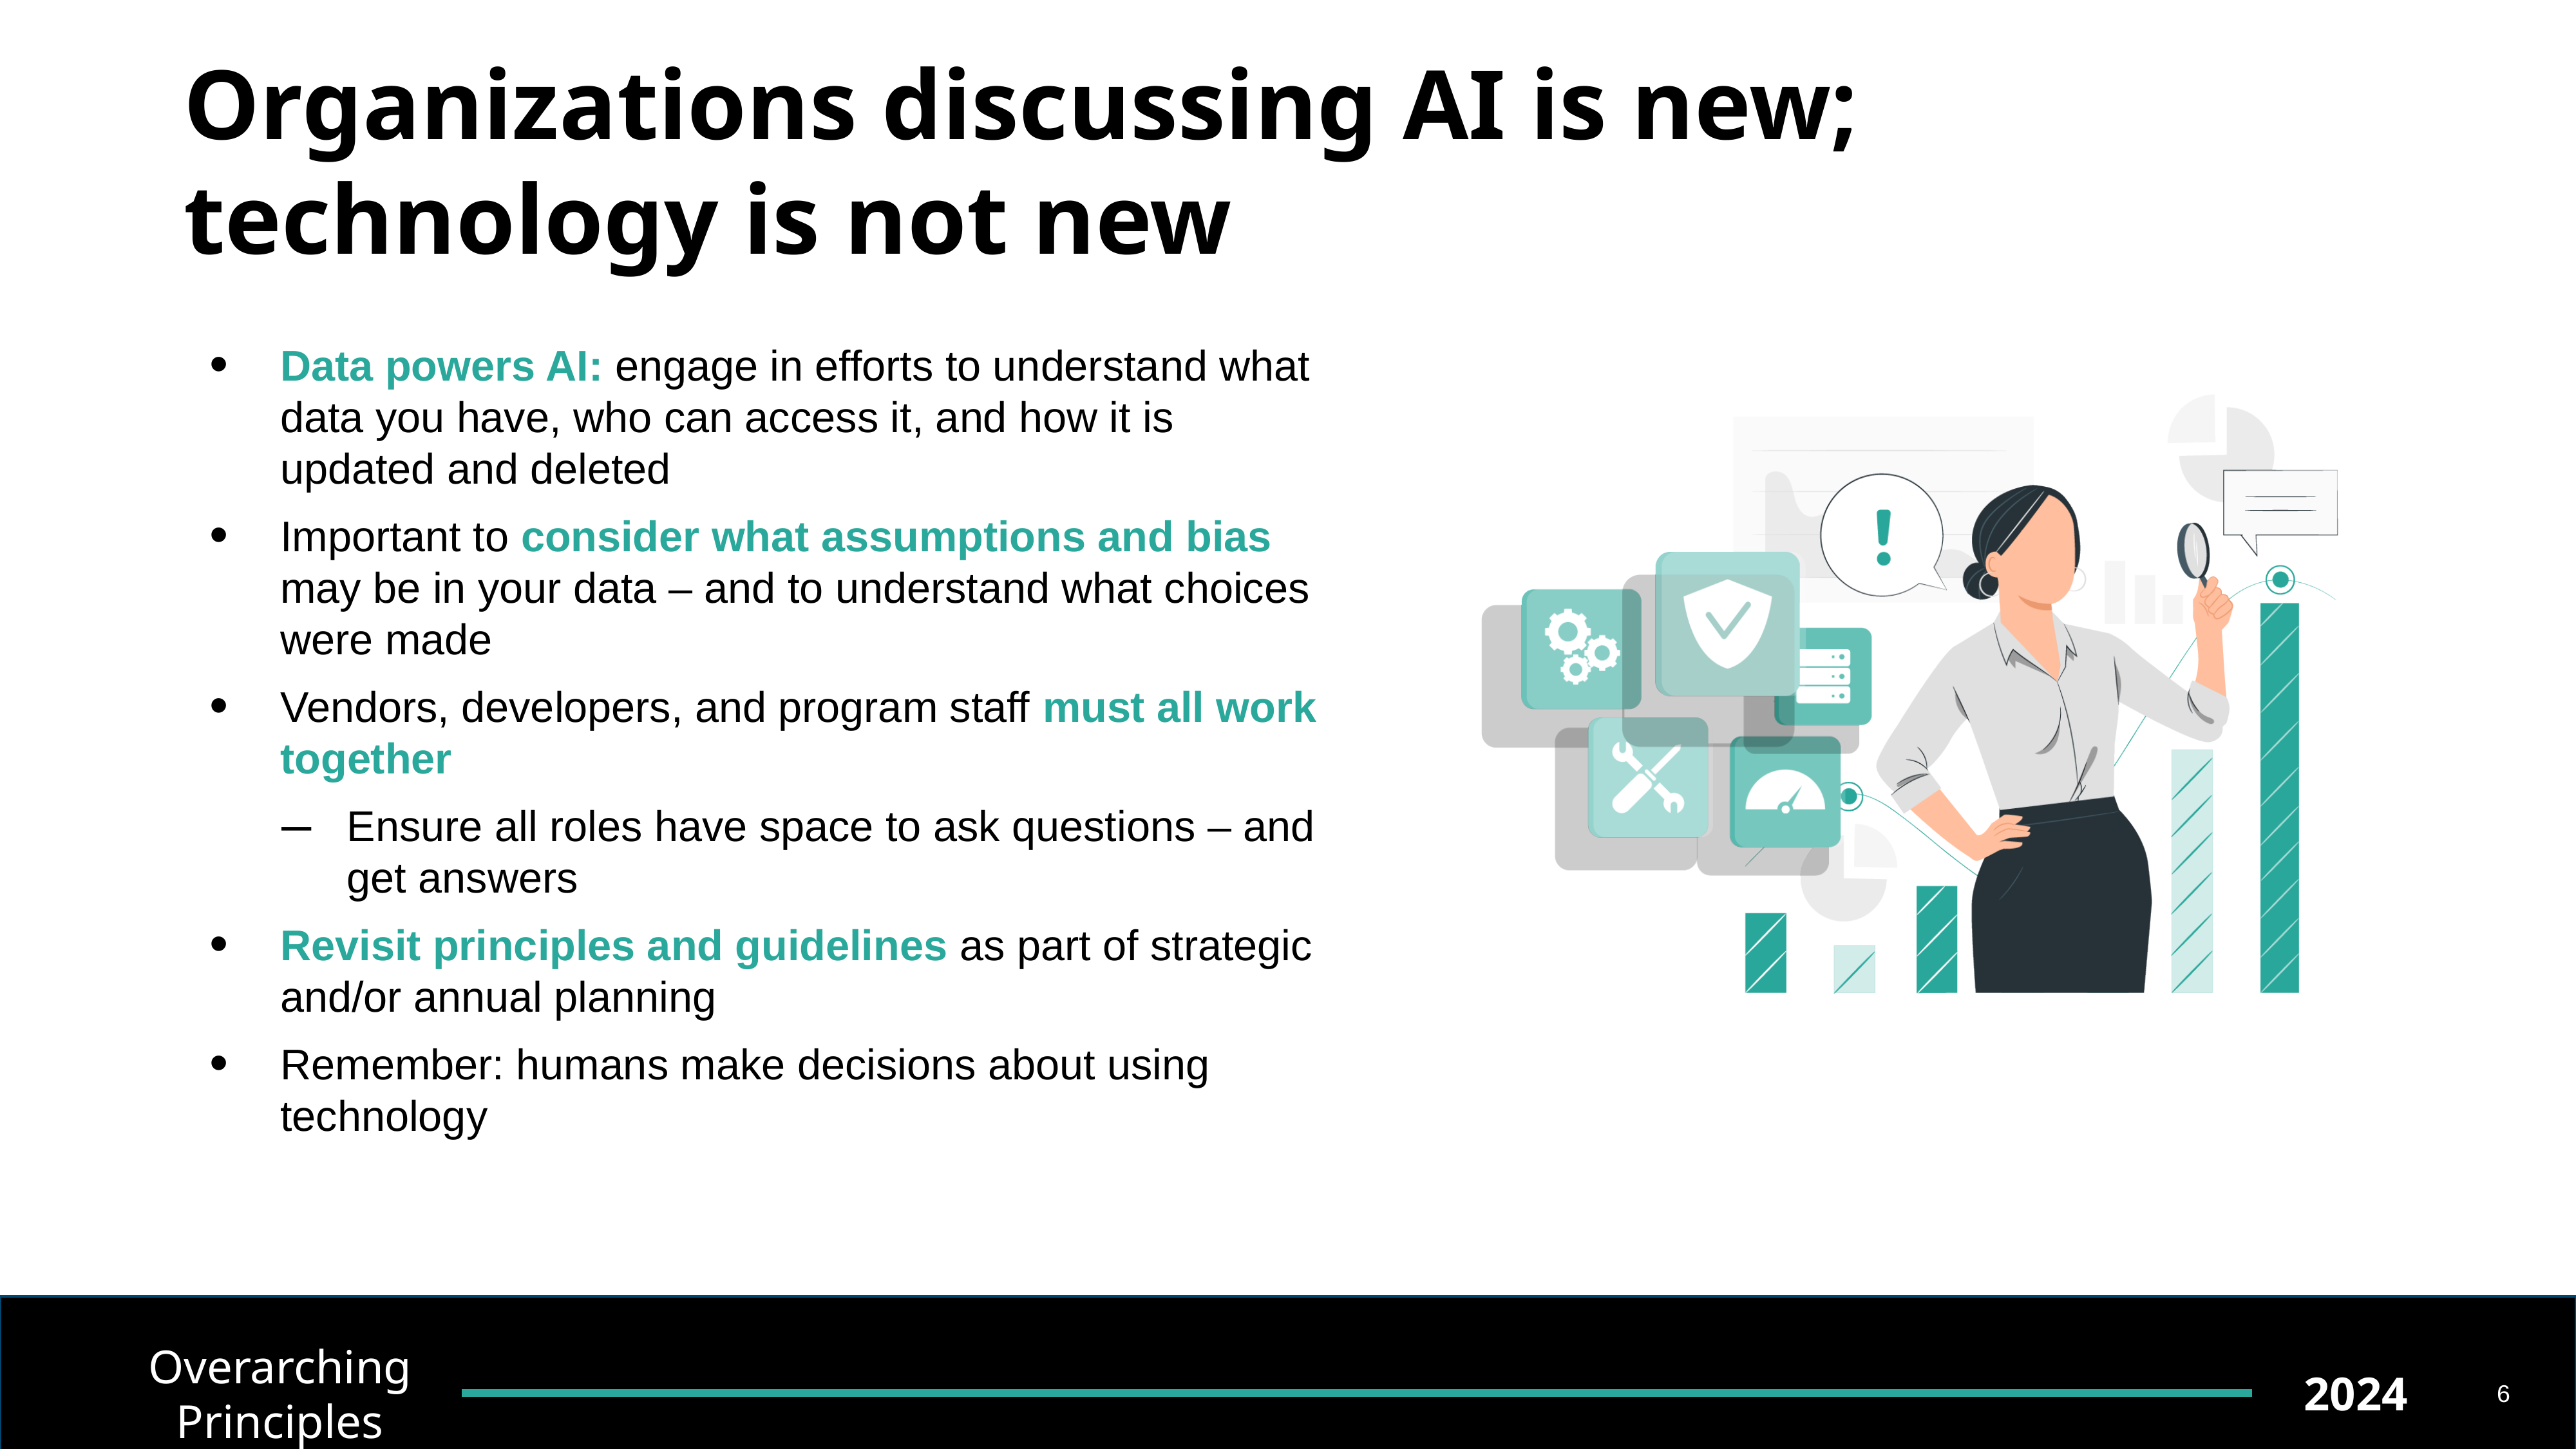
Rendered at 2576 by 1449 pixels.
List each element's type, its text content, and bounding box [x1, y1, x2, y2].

title Organizations discussing AI is new; technology is not new [178, 37, 2398, 279]
list Data powers AI: engage in efforts to understand what data you have, who can access it, and how it is updated and deleted Important to consider what assumptions and bias may be in your data – and to understand what choices were made Vendors, developers, and program staff must all work together Ensure all roles have space to ask questions – and get answers Revisit principles and guidelines as part of strategic and/or annual planning Remember: humans make decisions about using technology [178, 332, 1345, 1259]
picture [1481, 394, 2338, 994]
